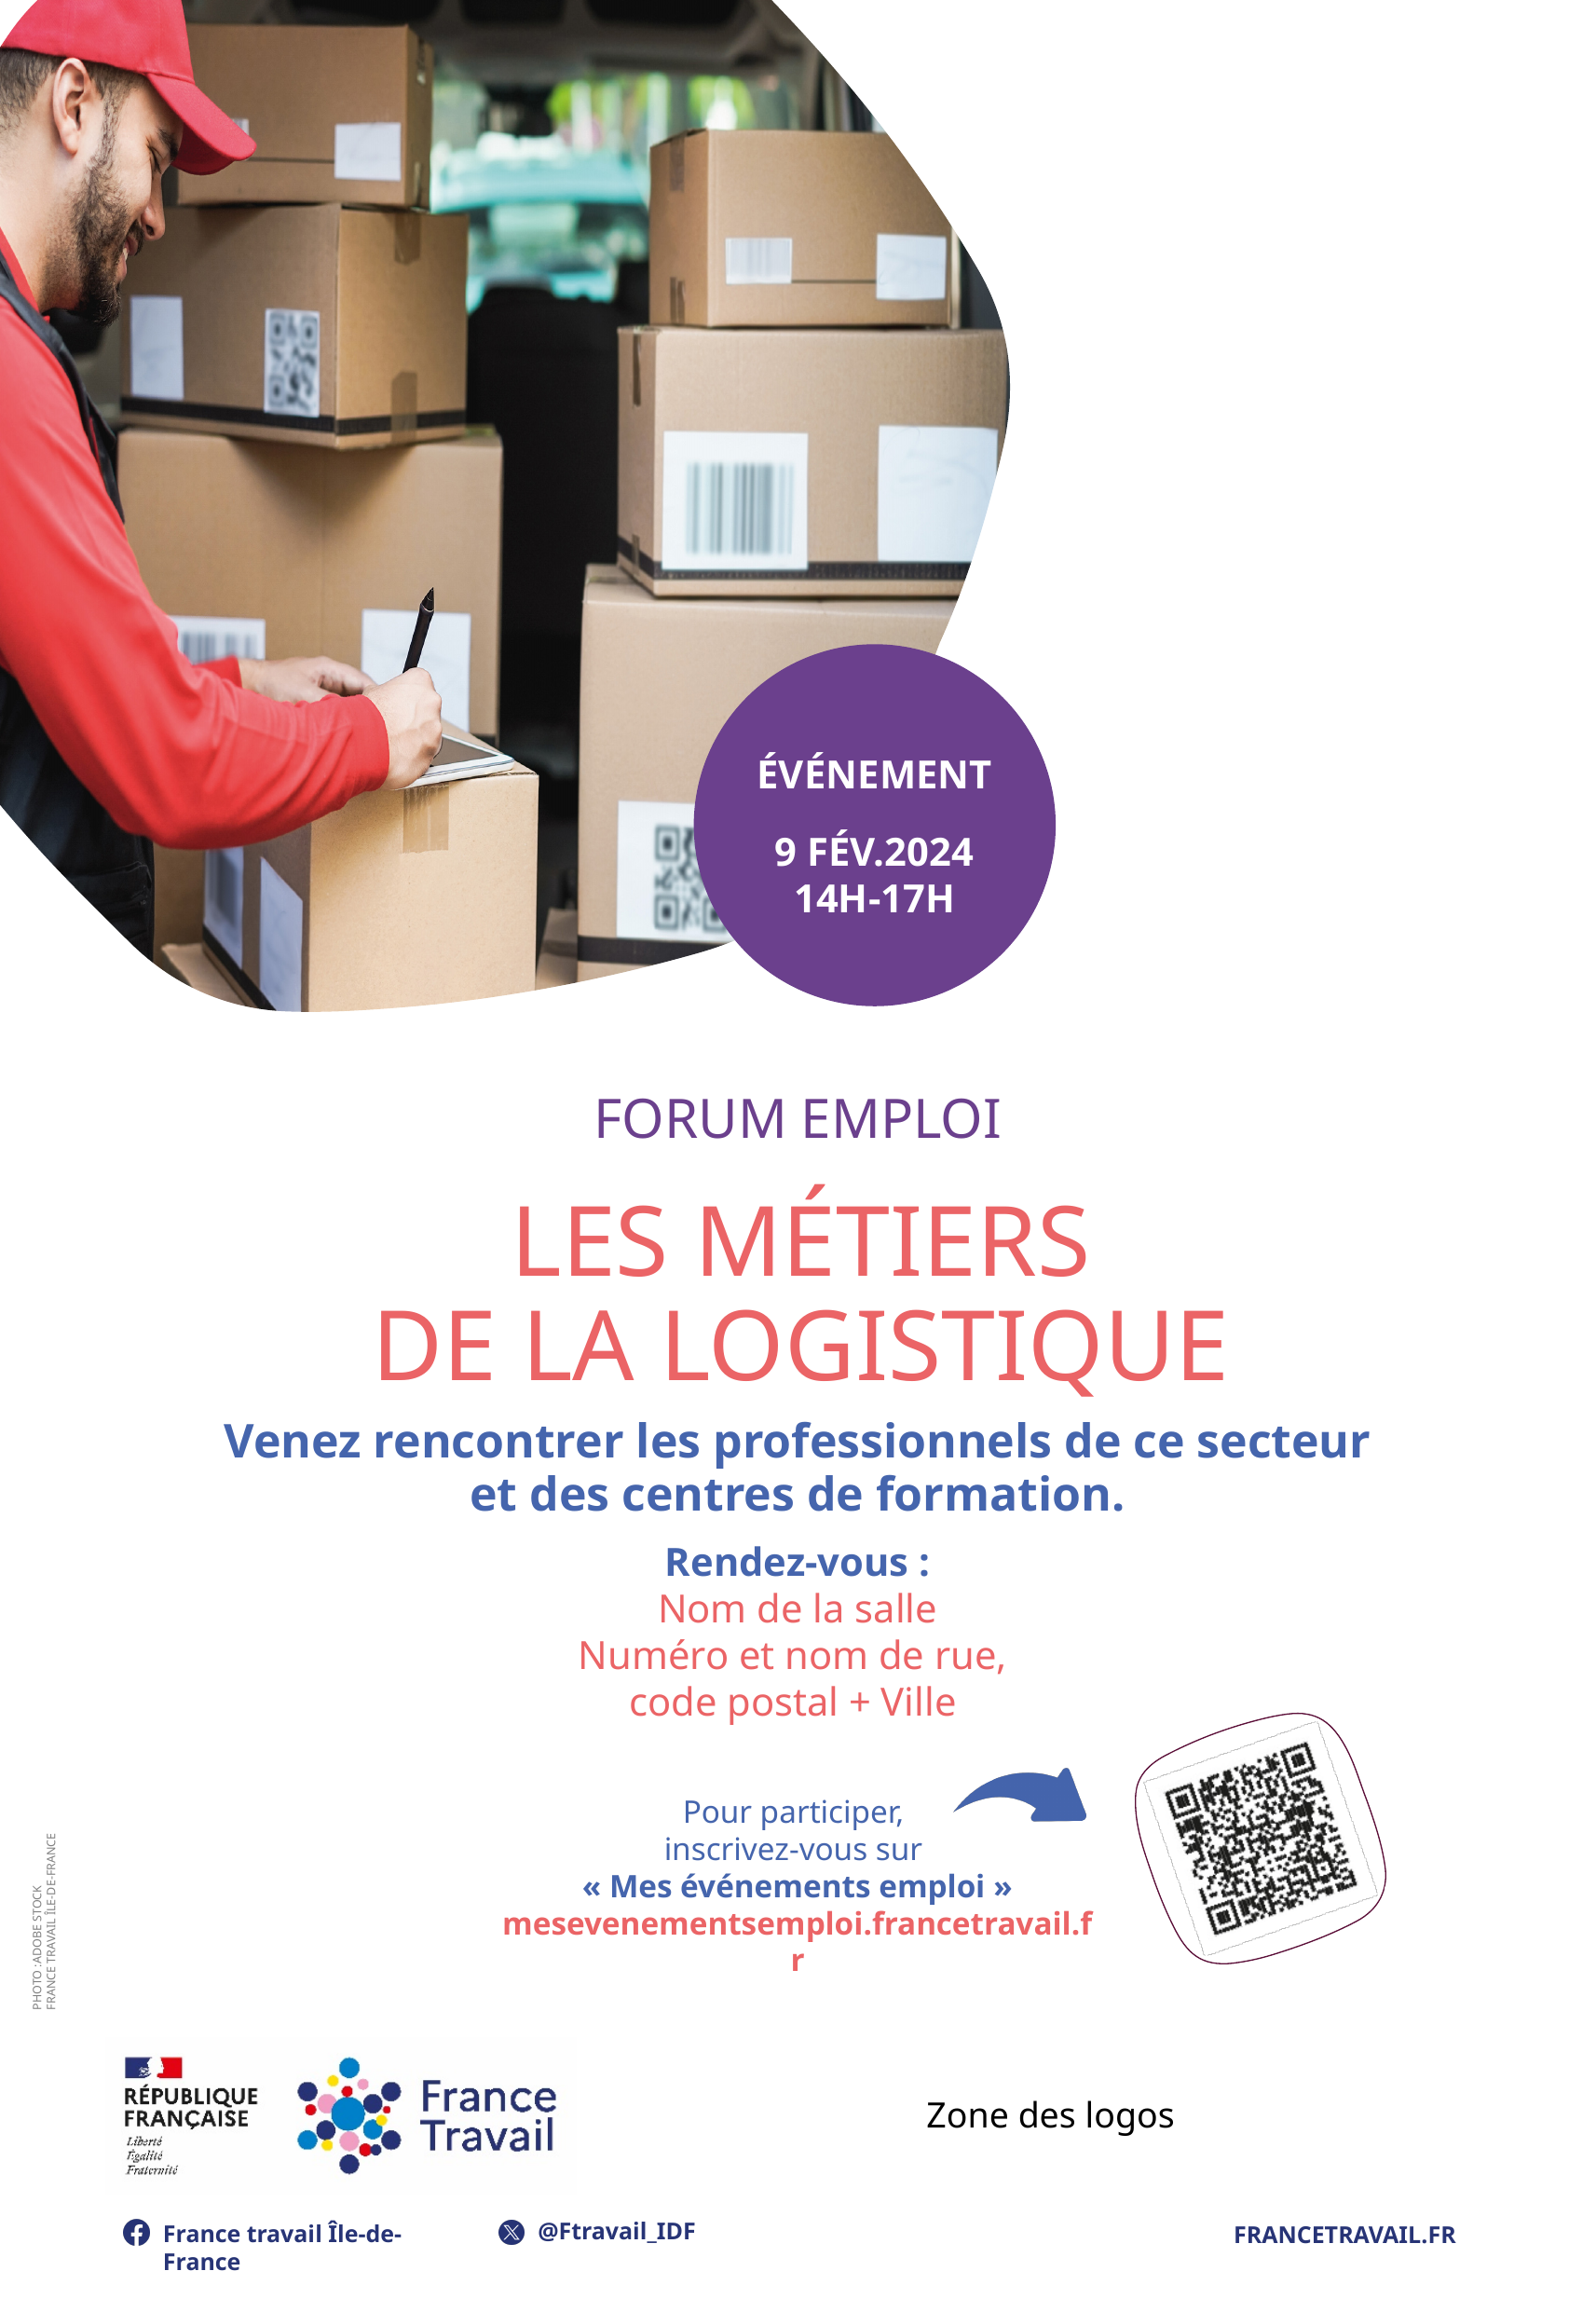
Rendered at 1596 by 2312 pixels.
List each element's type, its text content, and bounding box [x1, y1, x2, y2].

text_box Zone des logos [604, 2051, 1497, 2176]
text_box Événement 9 fév.2024 14h-17h [628, 746, 1122, 928]
picture [122, 2219, 150, 2246]
text_box Venez rencontrer les professionnels de ce secteur et des centres de formation. [0, 1408, 1596, 1527]
picture [948, 1748, 1091, 1869]
text_box France travail Île-de-France [149, 2212, 488, 2282]
text_box @Ftravail_IDF [524, 2209, 724, 2252]
text_box francetravail.fr [1220, 2213, 1522, 2255]
text_box Pour participer, inscrivez-vous sur « Mes événements emploi » mesevenementsemploi.francetravail.fr [484, 1785, 1111, 1985]
text_box [0, 0, 1011, 1012]
text_box [710, 642, 1040, 746]
text_box [724, 928, 1026, 1008]
picture [104, 2036, 578, 2195]
text_box Les métiers de la logistique [0, 1185, 1596, 1408]
picture [1128, 1707, 1392, 1970]
text_box Rendez-vous : Nom de la salle Numéro et nom de rue, code postal + Ville [0, 1530, 1596, 1731]
text_box Forum emploi [0, 1076, 1596, 1156]
picture [498, 2219, 525, 2246]
